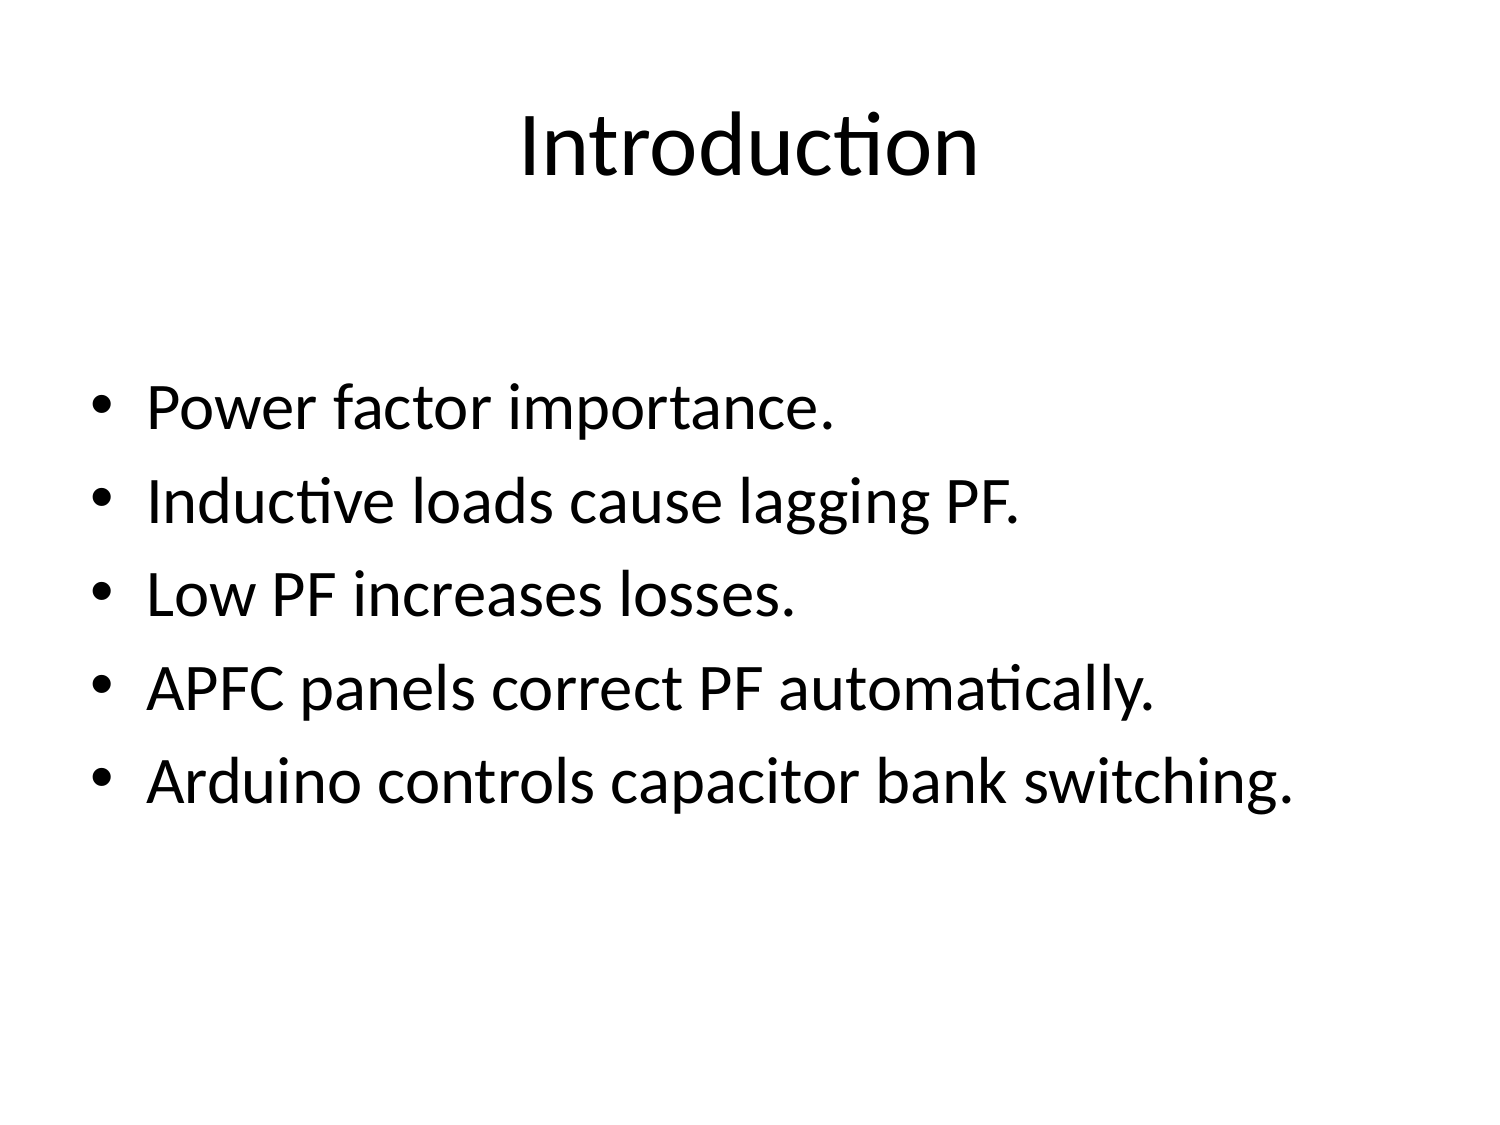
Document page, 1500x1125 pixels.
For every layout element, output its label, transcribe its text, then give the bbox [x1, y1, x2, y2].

list Power factor importance. Inductive loads cause lagging PF. Low PF increases losses. APFC panels correct PF automatically. Arduino controls capacitor bank switching. [75, 262, 1425, 1005]
title Introduction [75, 45, 1425, 233]
